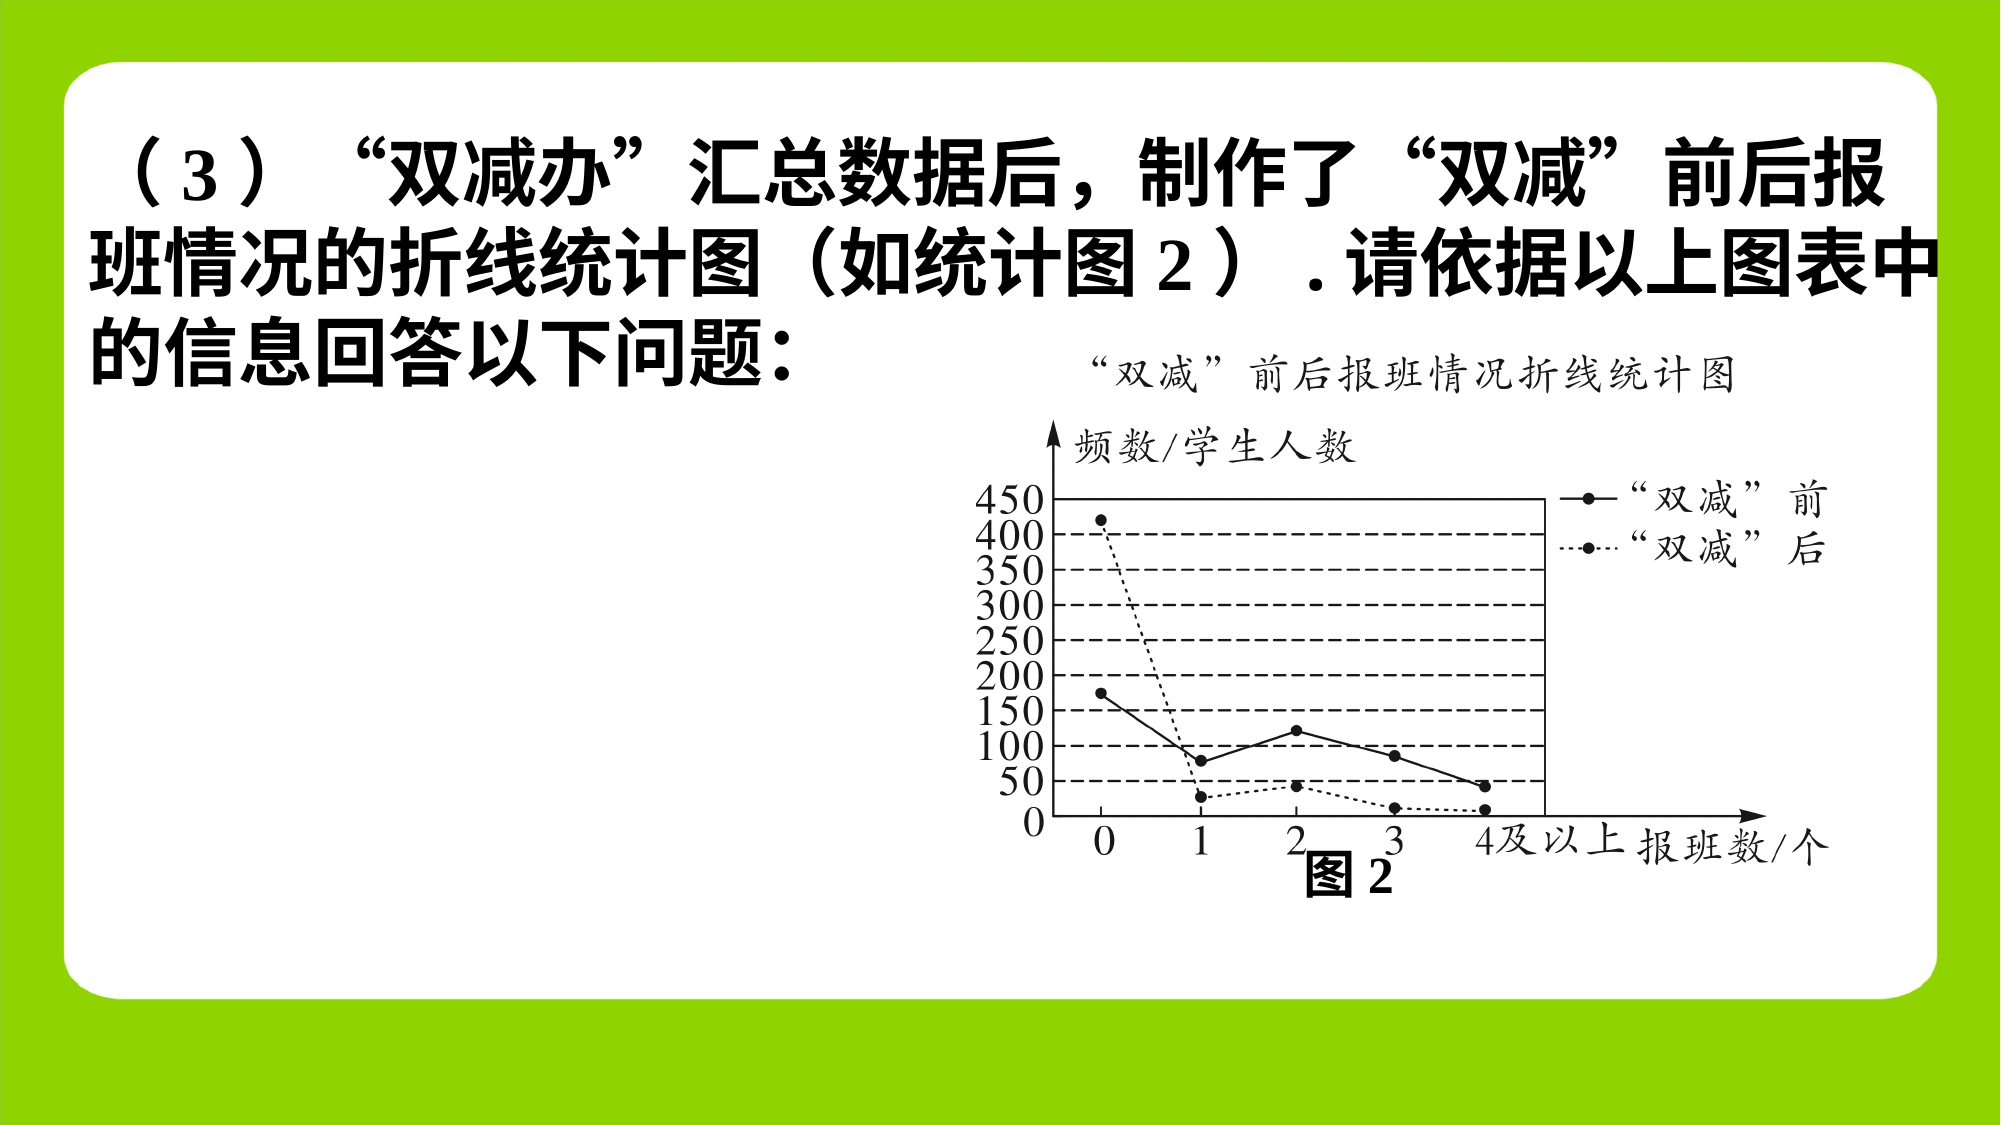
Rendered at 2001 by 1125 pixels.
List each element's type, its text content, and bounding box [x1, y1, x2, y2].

picture [0, 0, 2001, 1125]
text_box 图2 [1309, 866, 1388, 904]
text_box （3）“双减办”汇总数据后，制作了“双减”前后报 班情况的折线统计图（如统计图2）.请依据以上图表中 的信息回答以下问题： [88, 125, 1974, 399]
